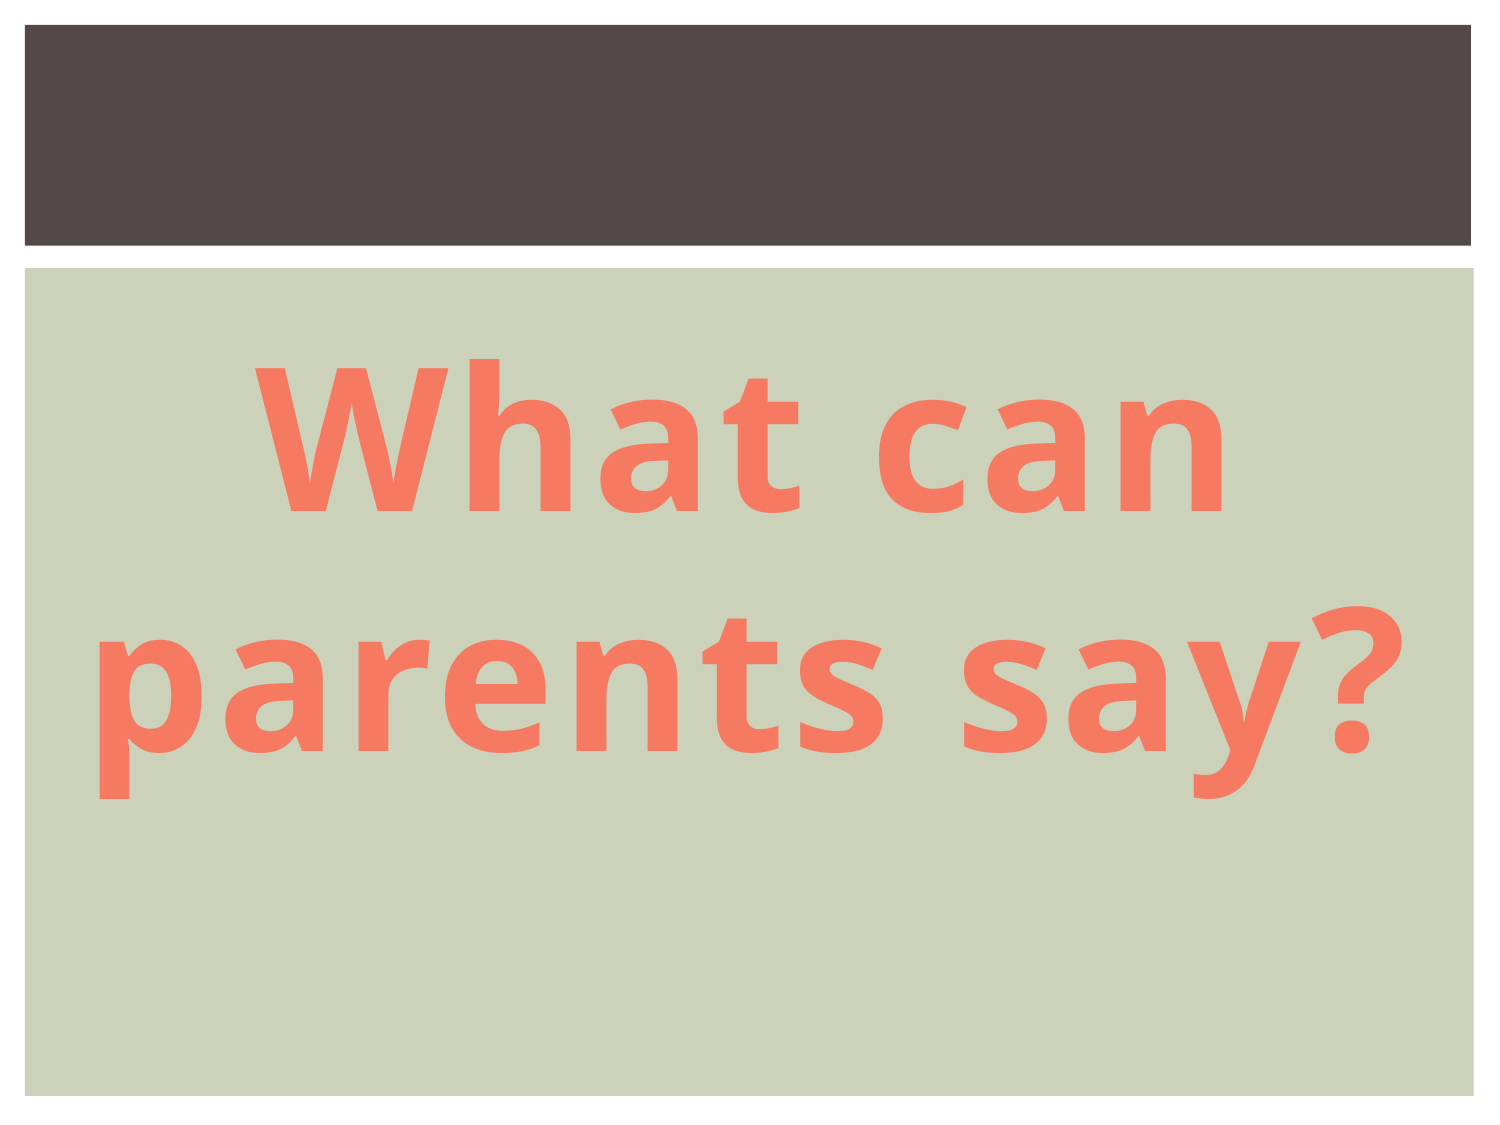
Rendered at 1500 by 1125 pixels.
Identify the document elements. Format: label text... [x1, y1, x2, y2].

title What can parents say? [62, 612, 1438, 732]
